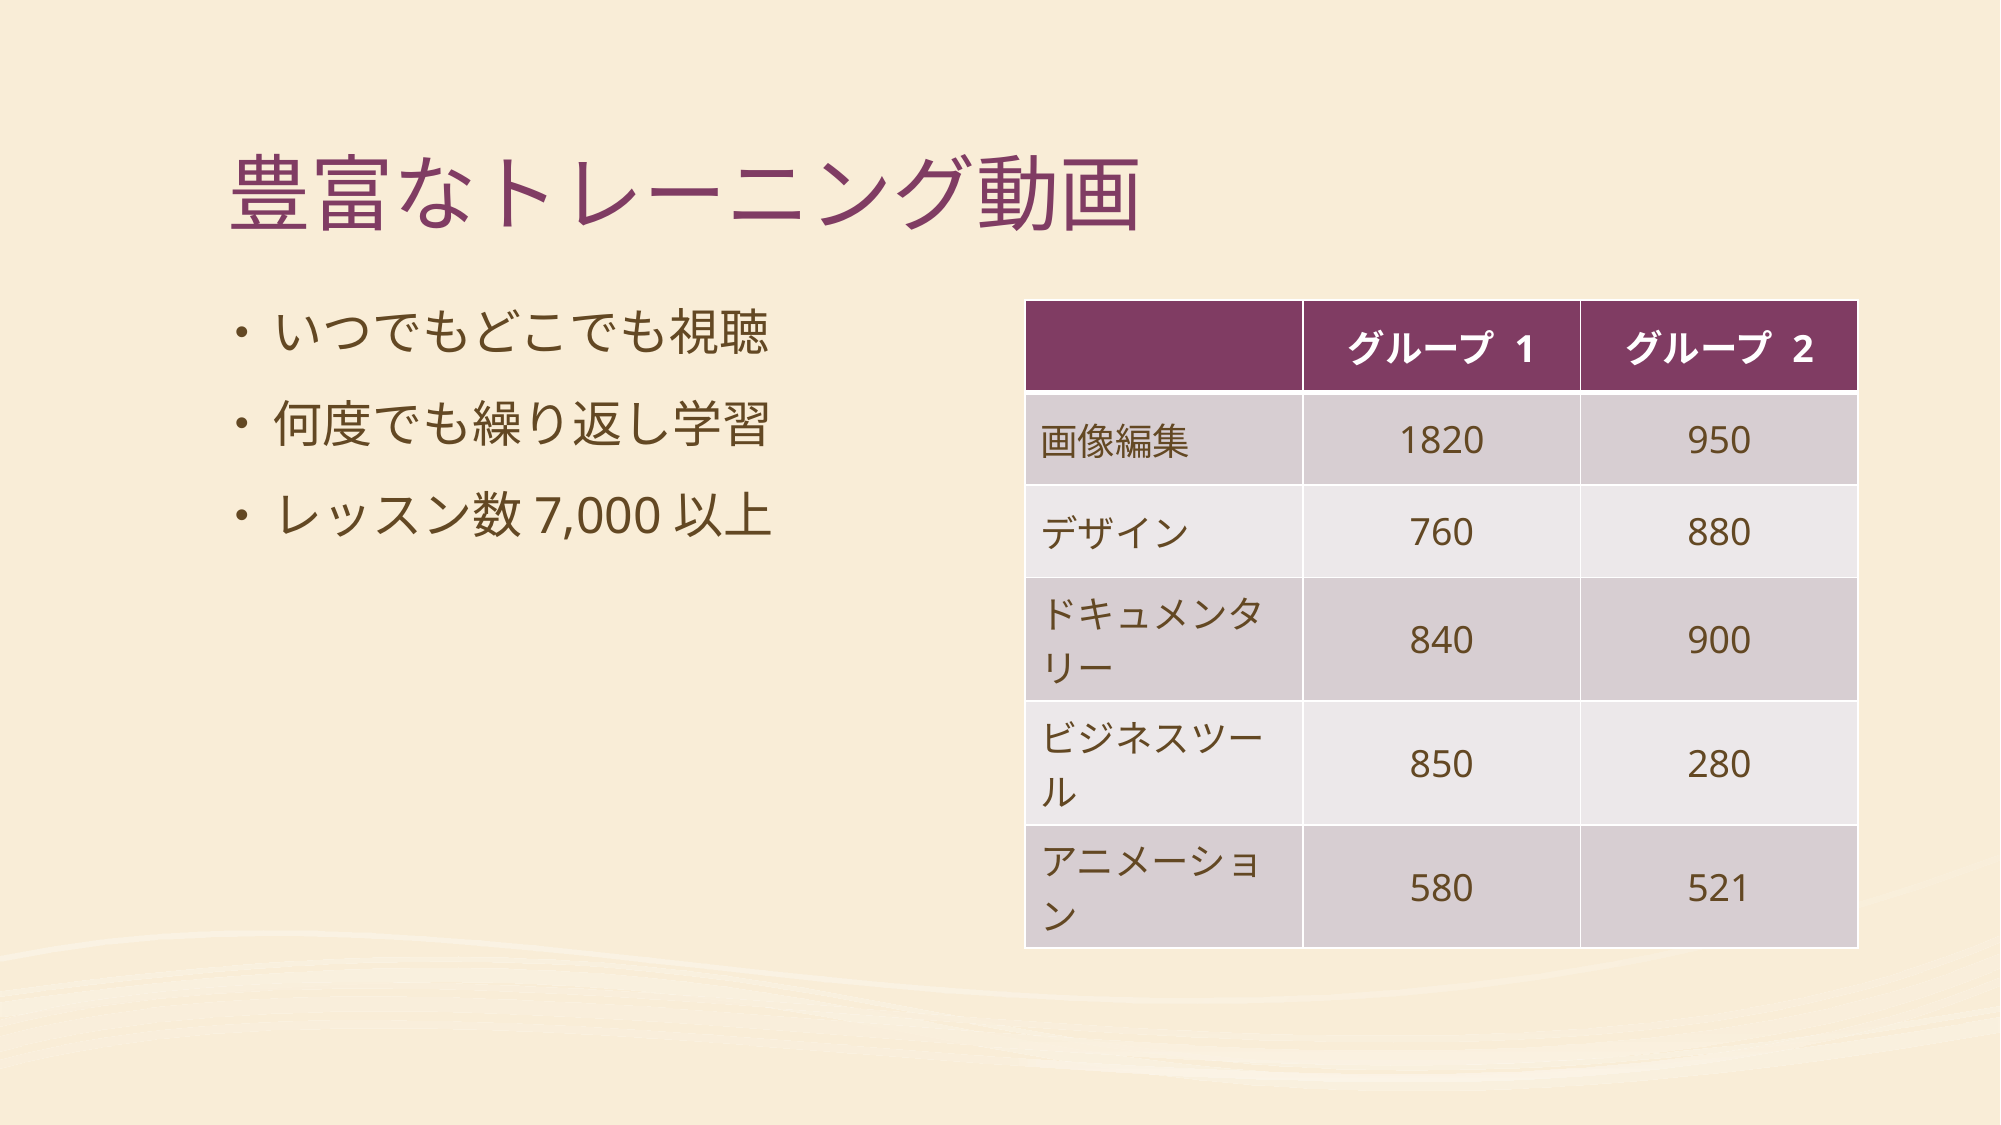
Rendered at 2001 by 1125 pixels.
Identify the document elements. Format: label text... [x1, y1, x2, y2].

table_cell ドキュメンタリー [1026, 578, 1302, 700]
table_header グループ 1 [1304, 301, 1580, 390]
table_header グループ 2 [1581, 301, 1857, 390]
table_cell 1820 [1304, 395, 1580, 484]
table_cell 280 [1581, 702, 1857, 824]
table_cell 760 [1304, 486, 1580, 577]
table_cell ビジネスツール [1026, 702, 1302, 824]
table_cell 580 [1304, 826, 1580, 947]
table_cell 950 [1581, 395, 1857, 484]
table_cell 850 [1304, 702, 1580, 824]
table_cell 900 [1581, 578, 1857, 700]
table_cell 画像編集 [1026, 395, 1302, 484]
table_cell 521 [1581, 826, 1857, 947]
title 豊富なトレーニング動画 [212, 50, 1788, 250]
table_cell アニメーション [1026, 826, 1302, 947]
table_cell 840 [1304, 578, 1580, 700]
list いつでもどこでも視聴 何度でも繰り返し学習 レッスン数7,000以上 [212, 299, 975, 950]
table_cell デザイン [1026, 486, 1302, 577]
table_cell 880 [1581, 486, 1857, 577]
table_header [1026, 301, 1302, 390]
